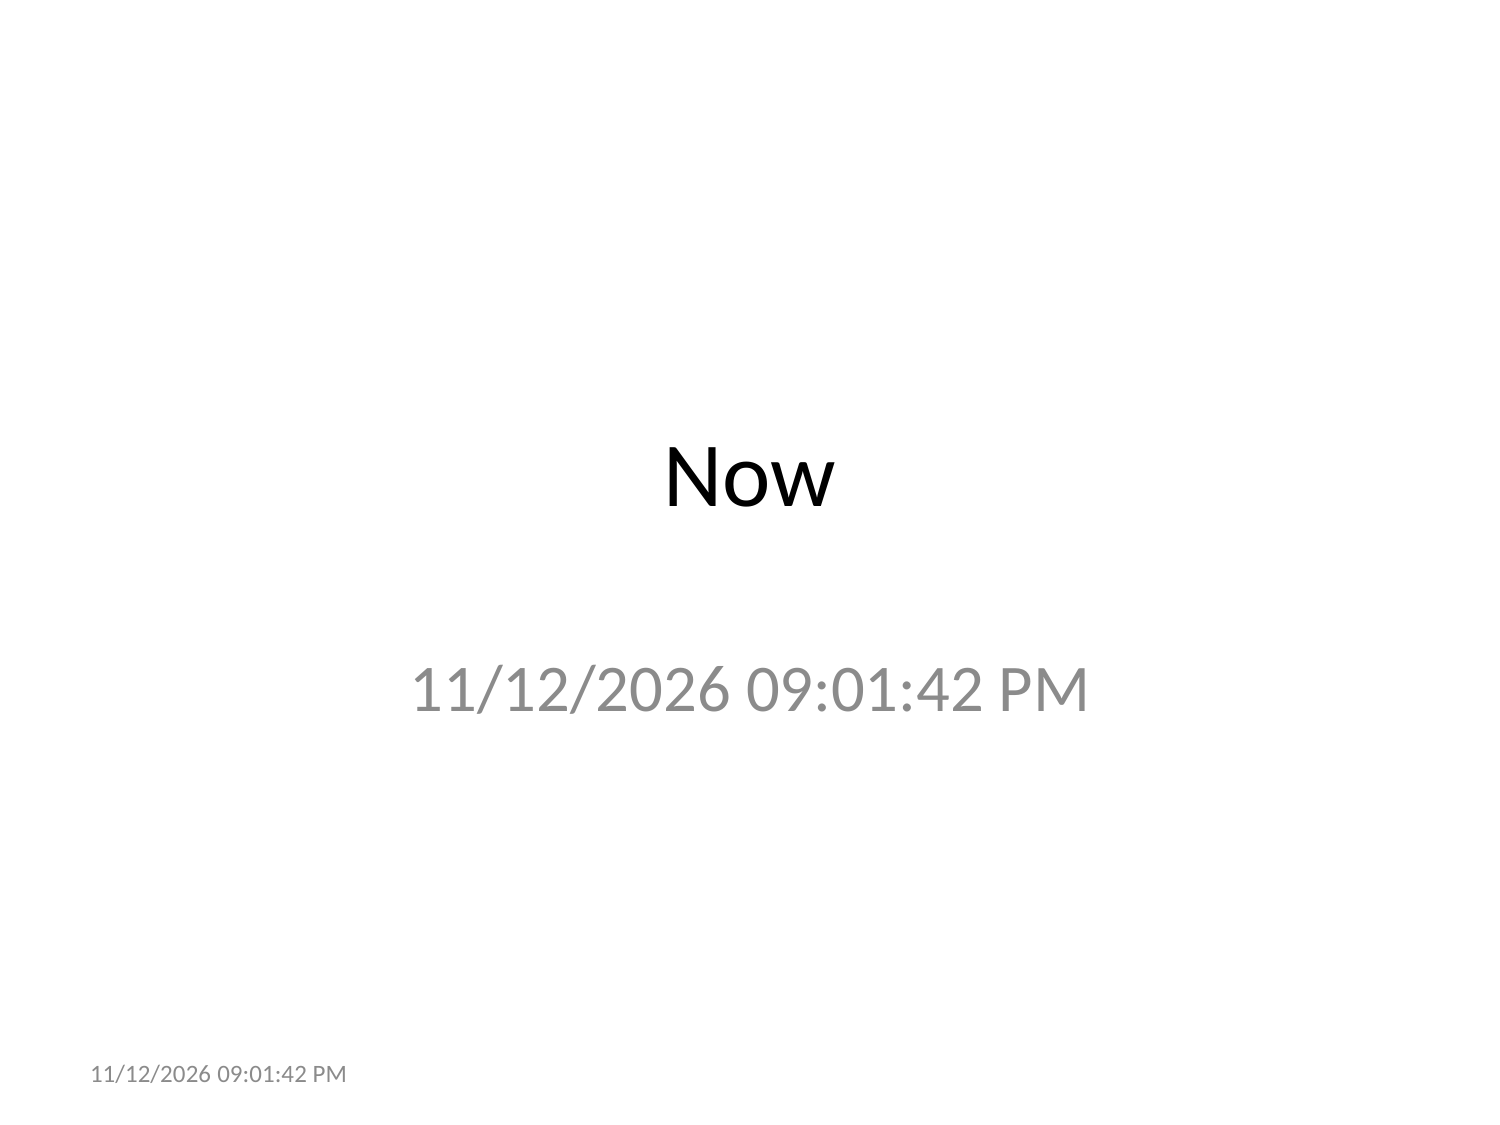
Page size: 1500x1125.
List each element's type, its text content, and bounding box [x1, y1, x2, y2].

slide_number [75, 1042, 425, 1103]
title Now [112, 349, 1388, 591]
subtitle 2011-12-19 10:20:04 AM [225, 637, 1275, 925]
